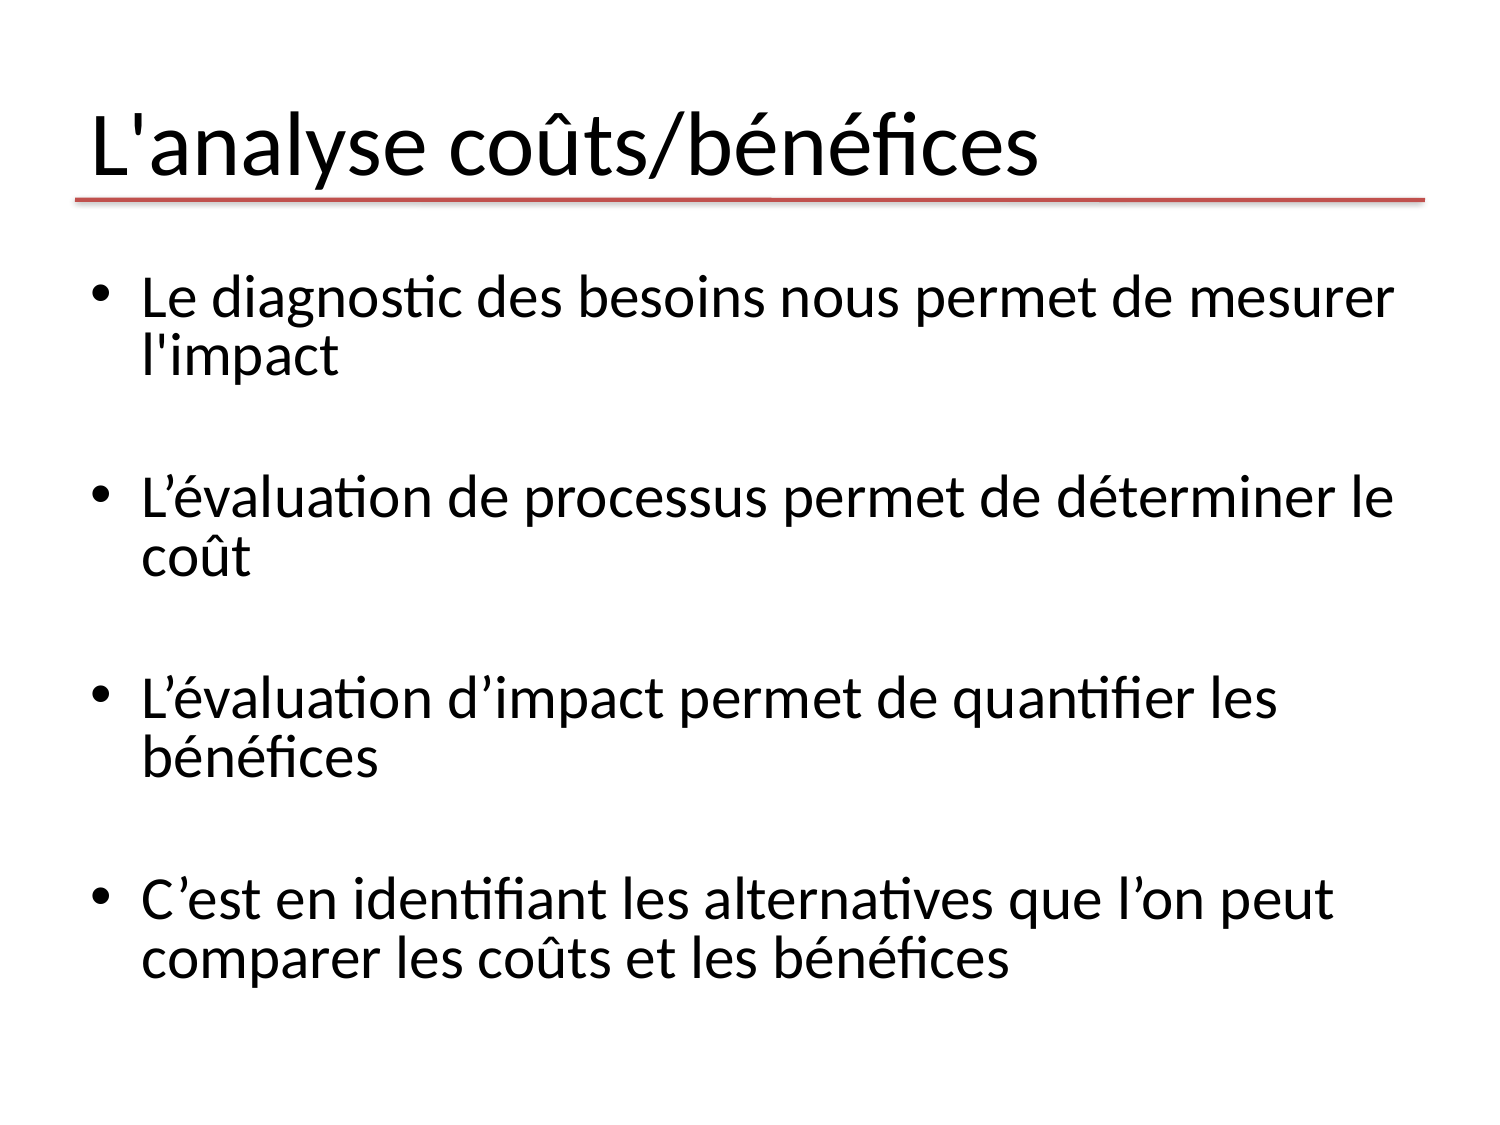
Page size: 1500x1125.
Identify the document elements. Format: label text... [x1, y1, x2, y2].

list Le diagnostic des besoins nous permet de mesurer l'impact L’évaluation de processus permet de déterminer le coût L’évaluation d’impact permet de quantifier les bénéfices C’est en identifiant les alternatives que l’on peut comparer les coûts et les bénéfices [75, 262, 1425, 1005]
title L'analyse coûts/bénéfices [75, 45, 1425, 233]
